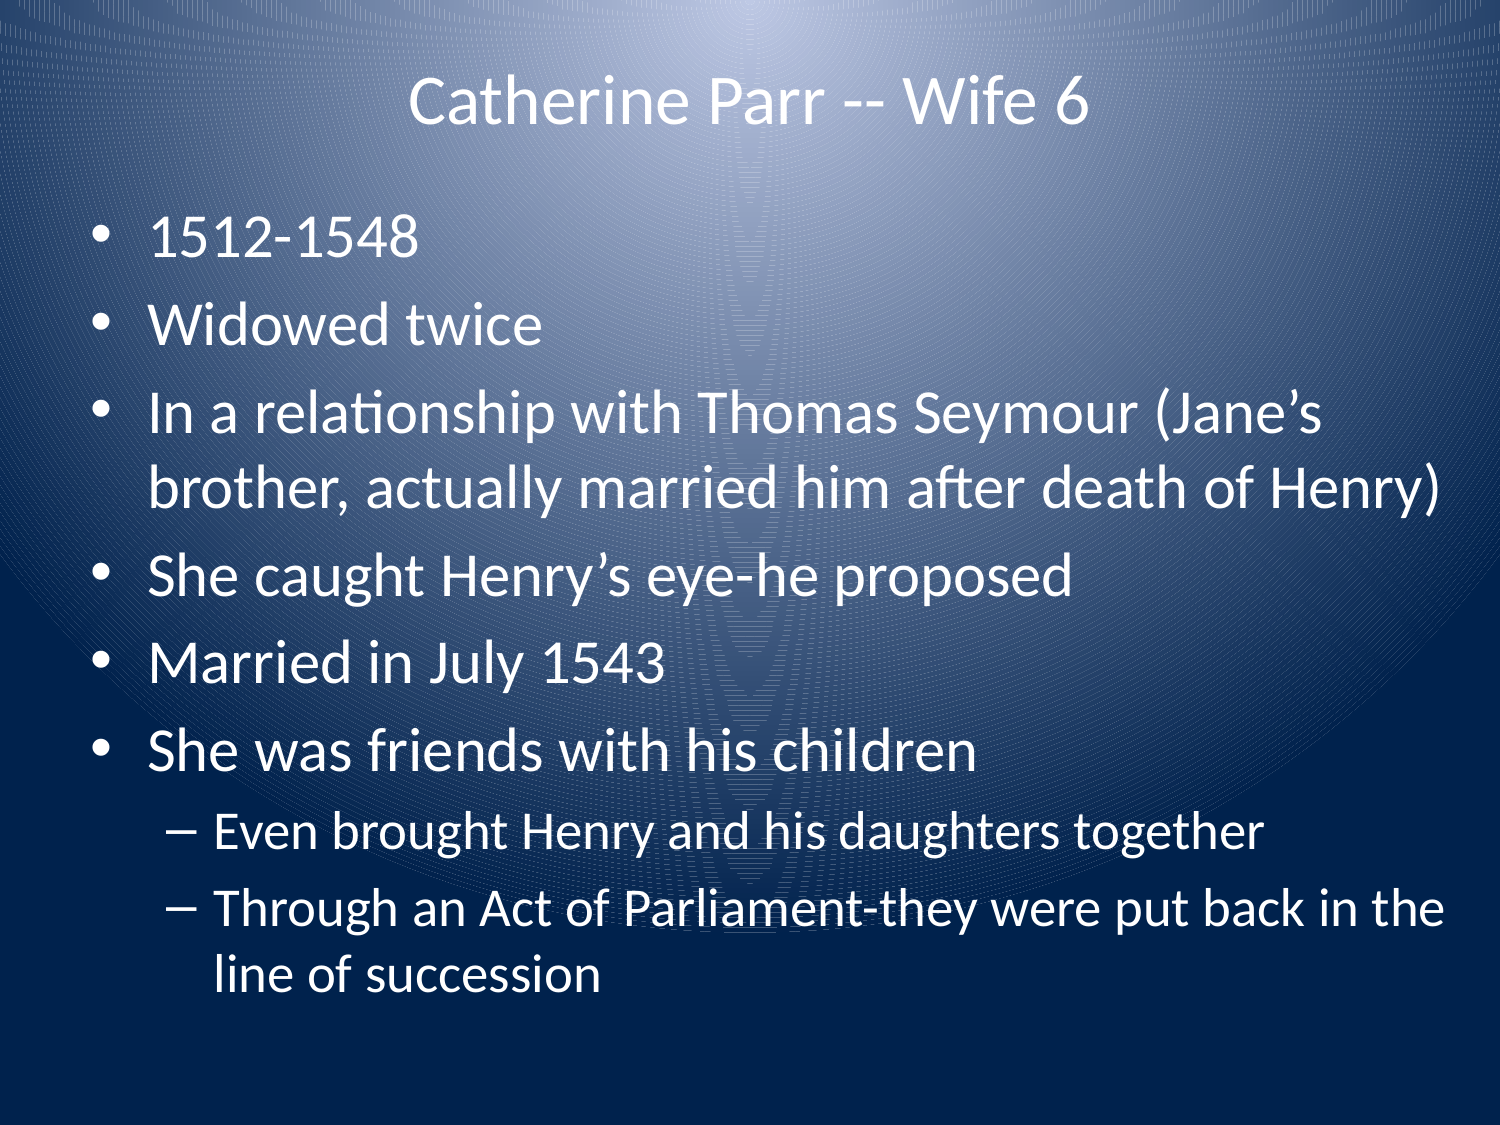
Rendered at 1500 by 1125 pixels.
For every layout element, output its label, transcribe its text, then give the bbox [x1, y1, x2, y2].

title Catherine Parr -- Wife 6 [75, 45, 1425, 187]
list 1512-1548 Widowed twice In a relationship with Thomas Seymour (Jane’s brother, actually married him after death of Henry) She caught Henry’s eye-he proposed Married in July 1543 She was friends with his children Even brought Henry and his daughters together Through an Act of Parliament-they were put back in the line of succession [75, 187, 1463, 1075]
